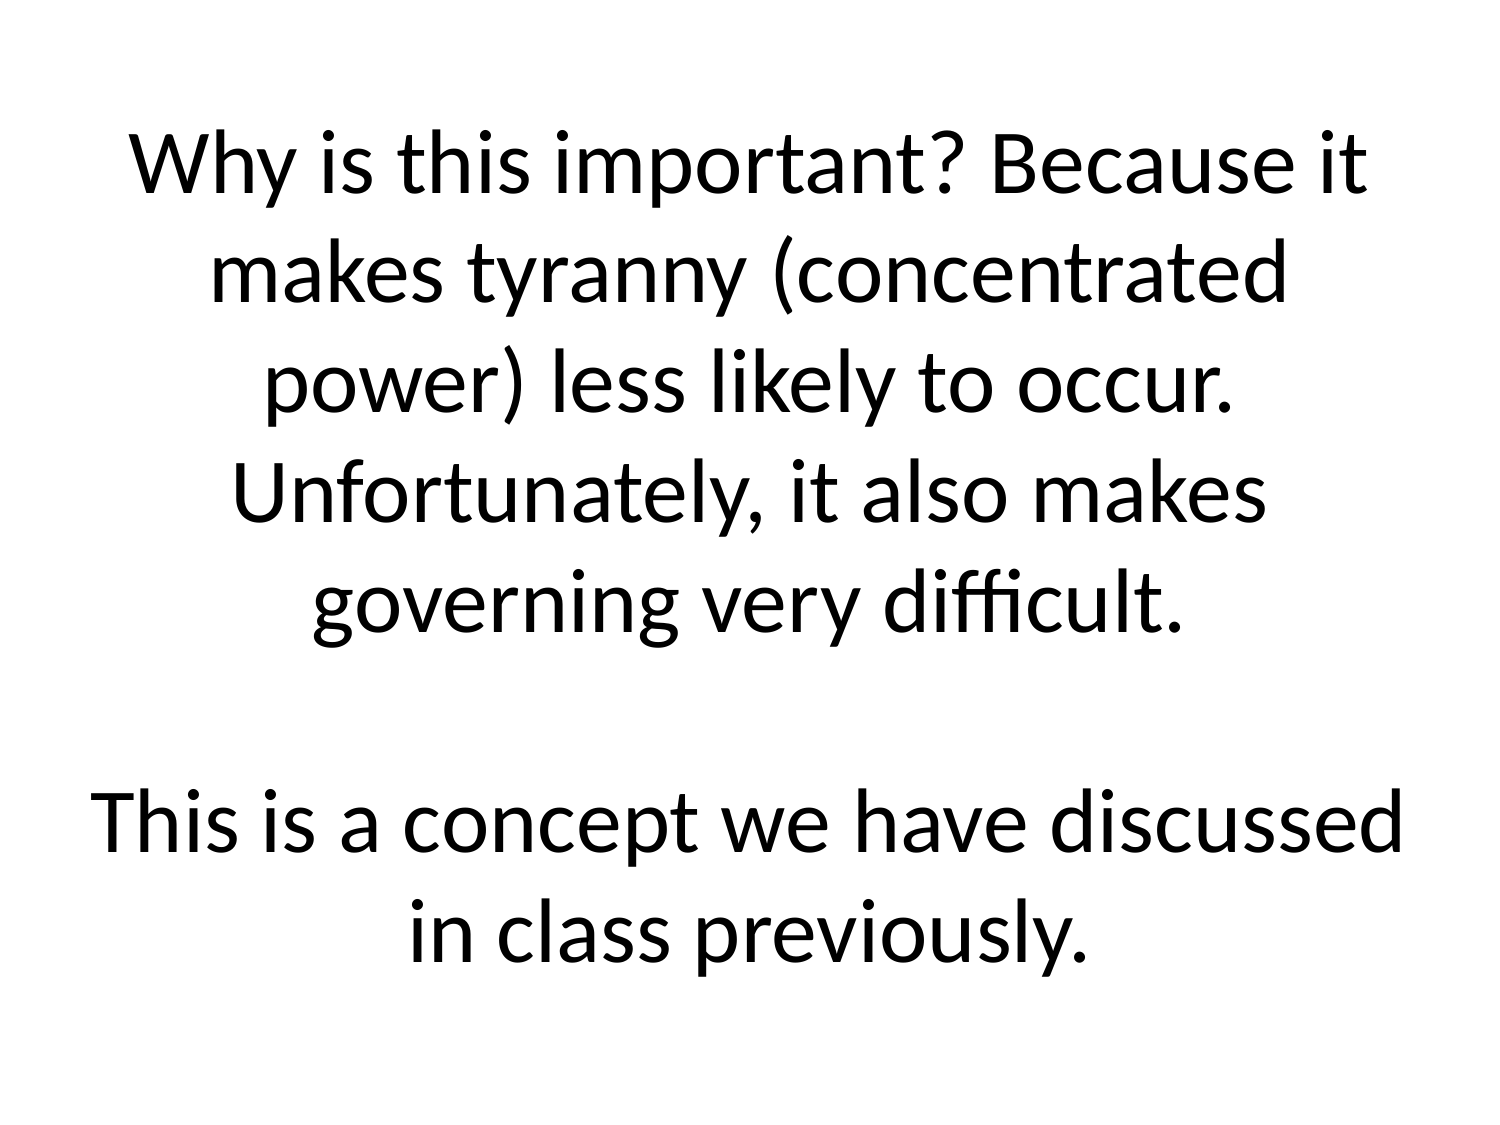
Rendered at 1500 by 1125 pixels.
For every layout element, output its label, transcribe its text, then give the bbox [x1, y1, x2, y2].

title Why is this important? Because it makes tyranny (concentrated power) less likely to occur. Unfortunately, it also makes governing very difficult. This is a concept we have discussed in class previously. [75, 45, 1425, 1038]
